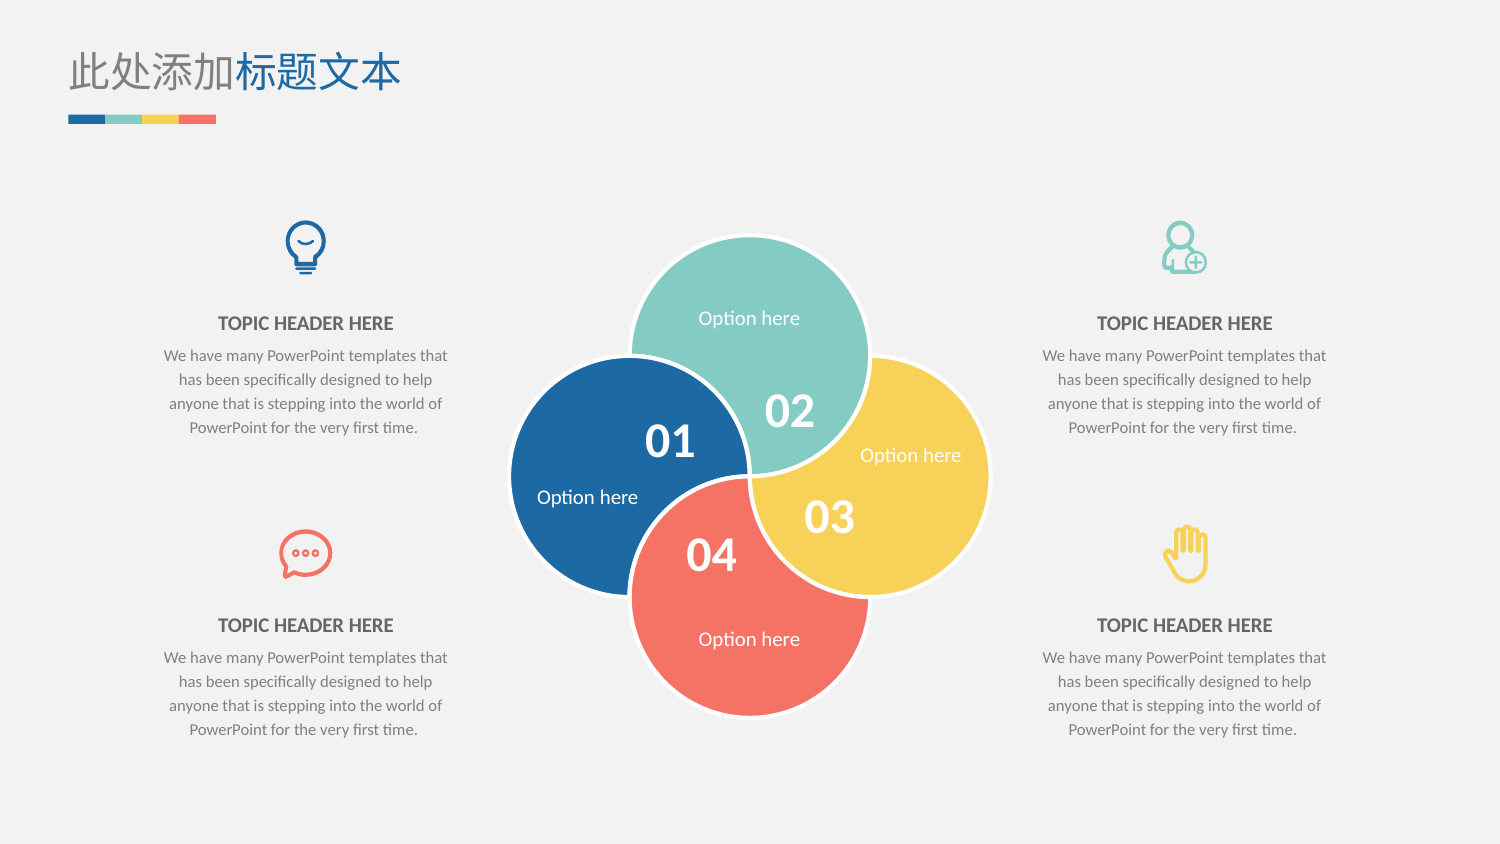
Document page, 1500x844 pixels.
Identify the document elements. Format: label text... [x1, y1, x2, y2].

text_box [629, 235, 871, 476]
text_box 04 [671, 514, 752, 590]
text_box [1162, 220, 1208, 274]
text_box Option here [522, 476, 654, 517]
text_box Option here [845, 434, 977, 475]
text_box [629, 476, 871, 718]
text_box [750, 355, 991, 598]
text_box [1162, 524, 1208, 584]
text_box 01 [630, 400, 711, 476]
text_box TOPIC HEADER HERE We have many PowerPoint templates that has been specifically designed to help anyone that is stepping into the world of PowerPoint for the very first time. [1033, 606, 1336, 739]
text_box [285, 220, 326, 270]
text_box [298, 271, 313, 275]
text_box 02 [750, 370, 831, 445]
text_box TOPIC HEADER HERE We have many PowerPoint templates that has been specifically designed to help anyone that is stepping into the world of PowerPoint for the very first time. [154, 304, 458, 437]
text_box [279, 529, 333, 579]
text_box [68, 114, 217, 125]
text_box TOPIC HEADER HERE We have many PowerPoint templates that has been specifically designed to help anyone that is stepping into the world of PowerPoint for the very first time. [1033, 304, 1336, 437]
text_box 此处添加标题文本 [68, 45, 524, 96]
text_box Option here [683, 297, 815, 338]
text_box Option here [683, 618, 815, 659]
text_box [509, 355, 750, 598]
text_box 03 [789, 476, 870, 552]
text_box TOPIC HEADER HERE We have many PowerPoint templates that has been specifically designed to help anyone that is stepping into the world of PowerPoint for the very first time. [154, 606, 458, 739]
